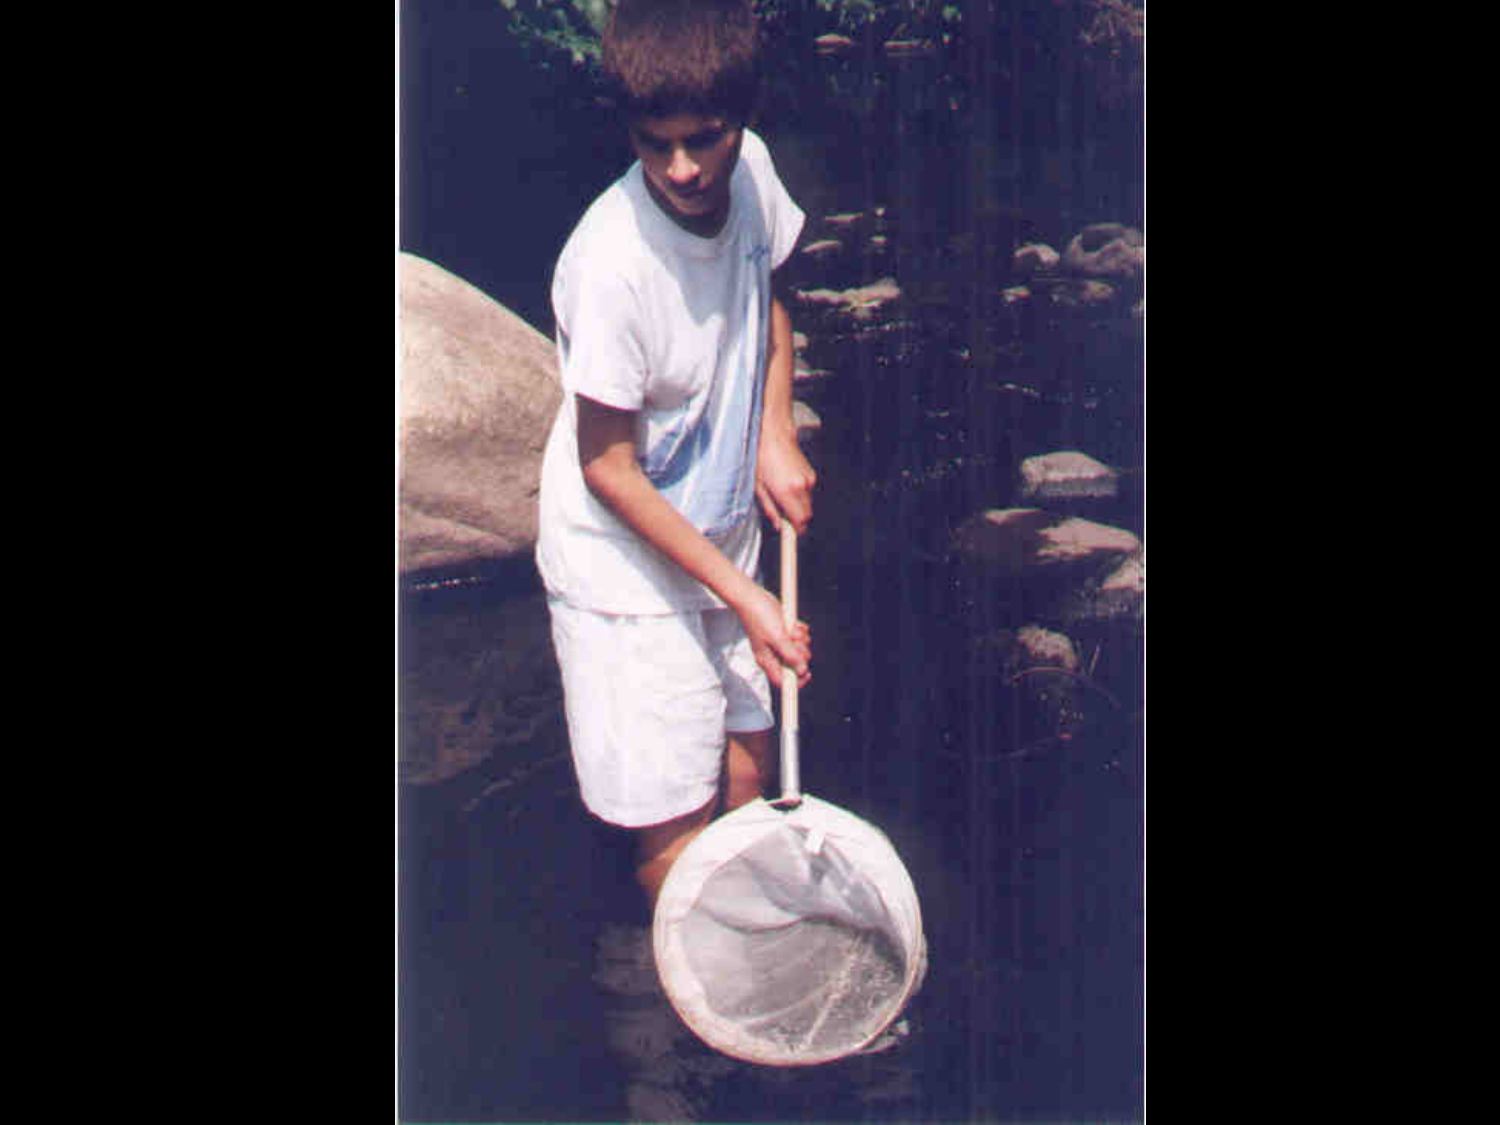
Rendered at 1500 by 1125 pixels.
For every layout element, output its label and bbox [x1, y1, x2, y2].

picture [395, 0, 1146, 1125]
